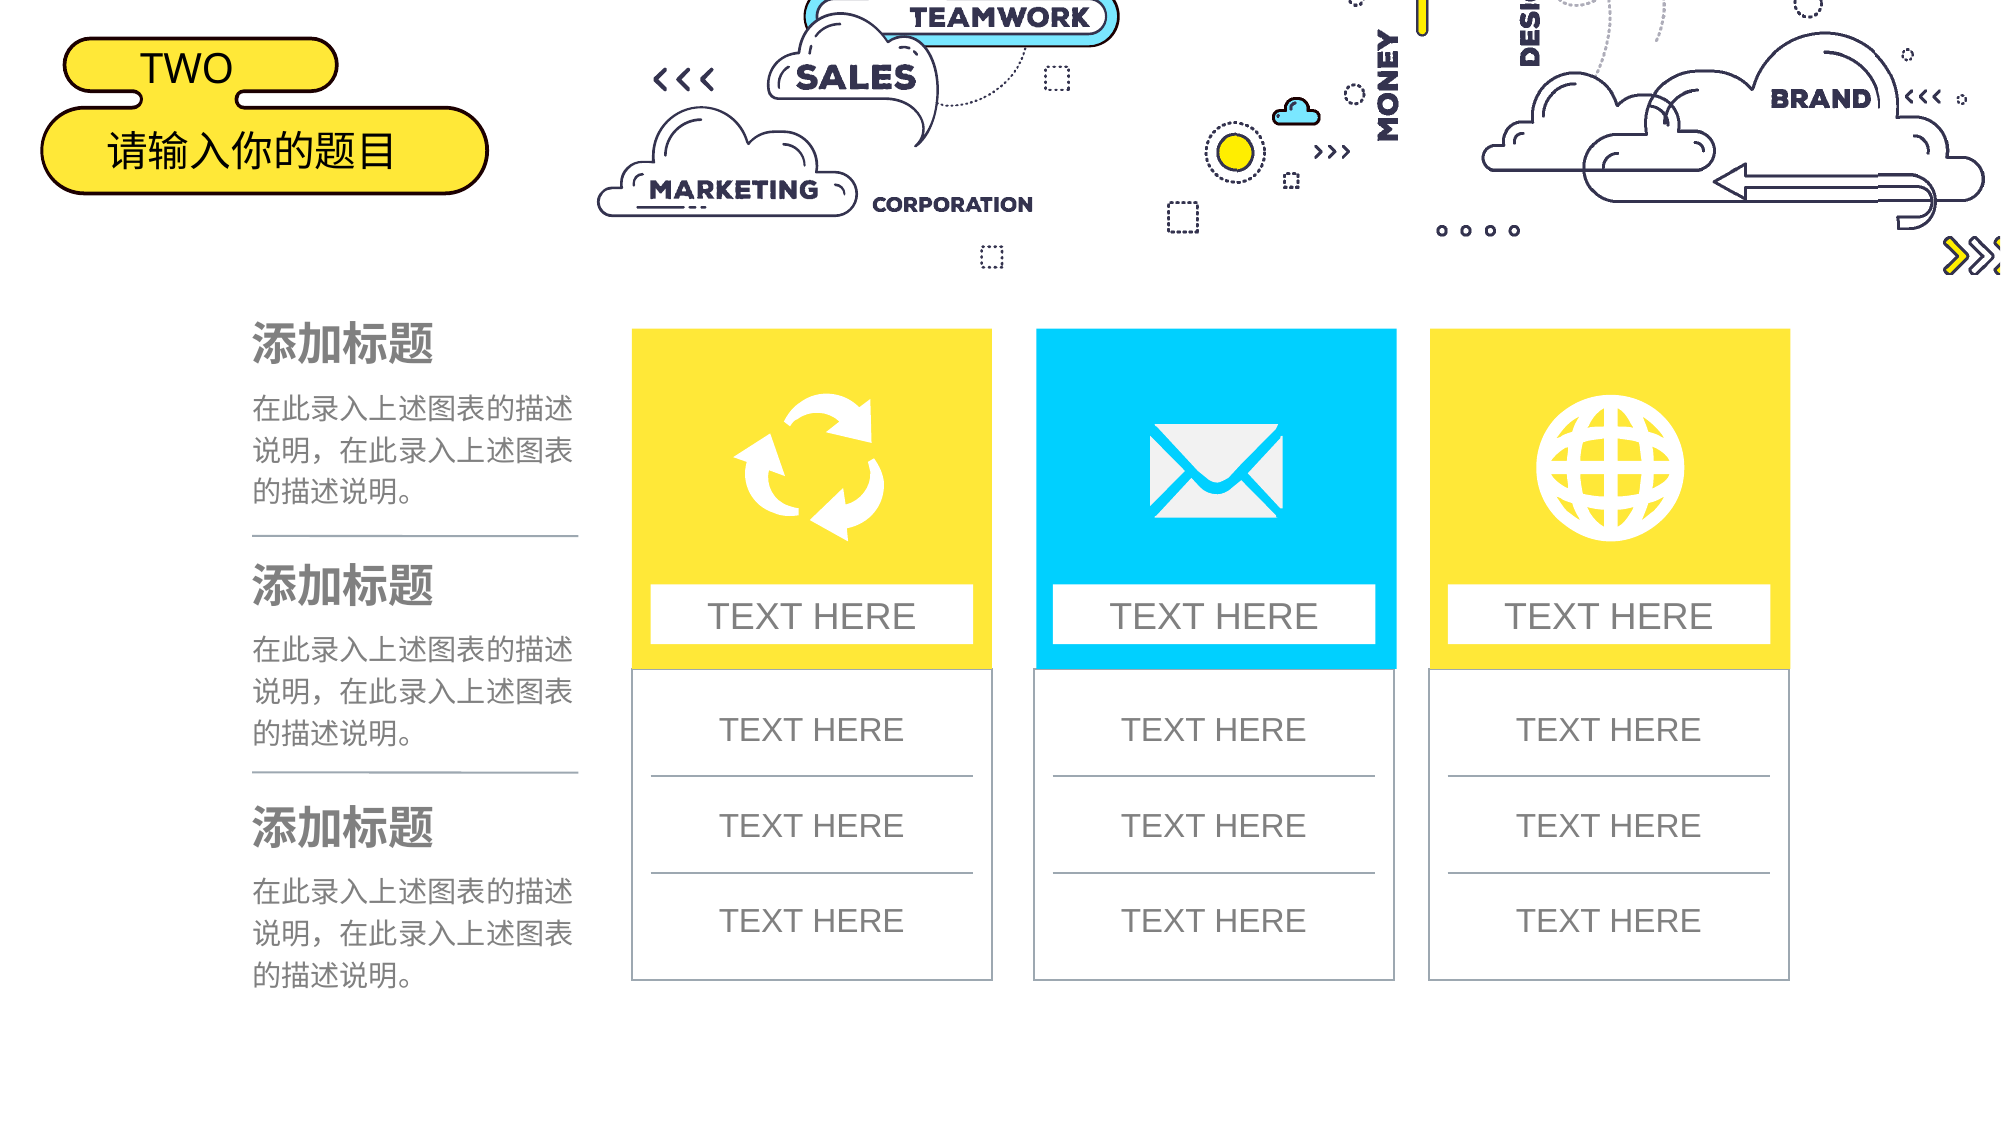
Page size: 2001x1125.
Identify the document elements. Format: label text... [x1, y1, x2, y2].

text_box 在此录入上述图表的描述说明，在此录入上述图表的描述说明。 [236, 375, 609, 517]
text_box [631, 669, 992, 980]
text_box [1036, 328, 1397, 669]
text_box 在此录入上述图表的描述说明，在此录入上述图表的描述说明。 [236, 858, 609, 1000]
text_box 添加标题 [236, 549, 478, 617]
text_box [631, 328, 992, 669]
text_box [1033, 668, 1395, 980]
text_box 添加标题 [236, 307, 478, 375]
text_box 在此录入上述图表的描述说明，在此录入上述图表的描述说明。 [236, 617, 609, 758]
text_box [1430, 328, 1791, 669]
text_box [1428, 668, 1790, 980]
text_box 添加标题 [236, 790, 478, 858]
